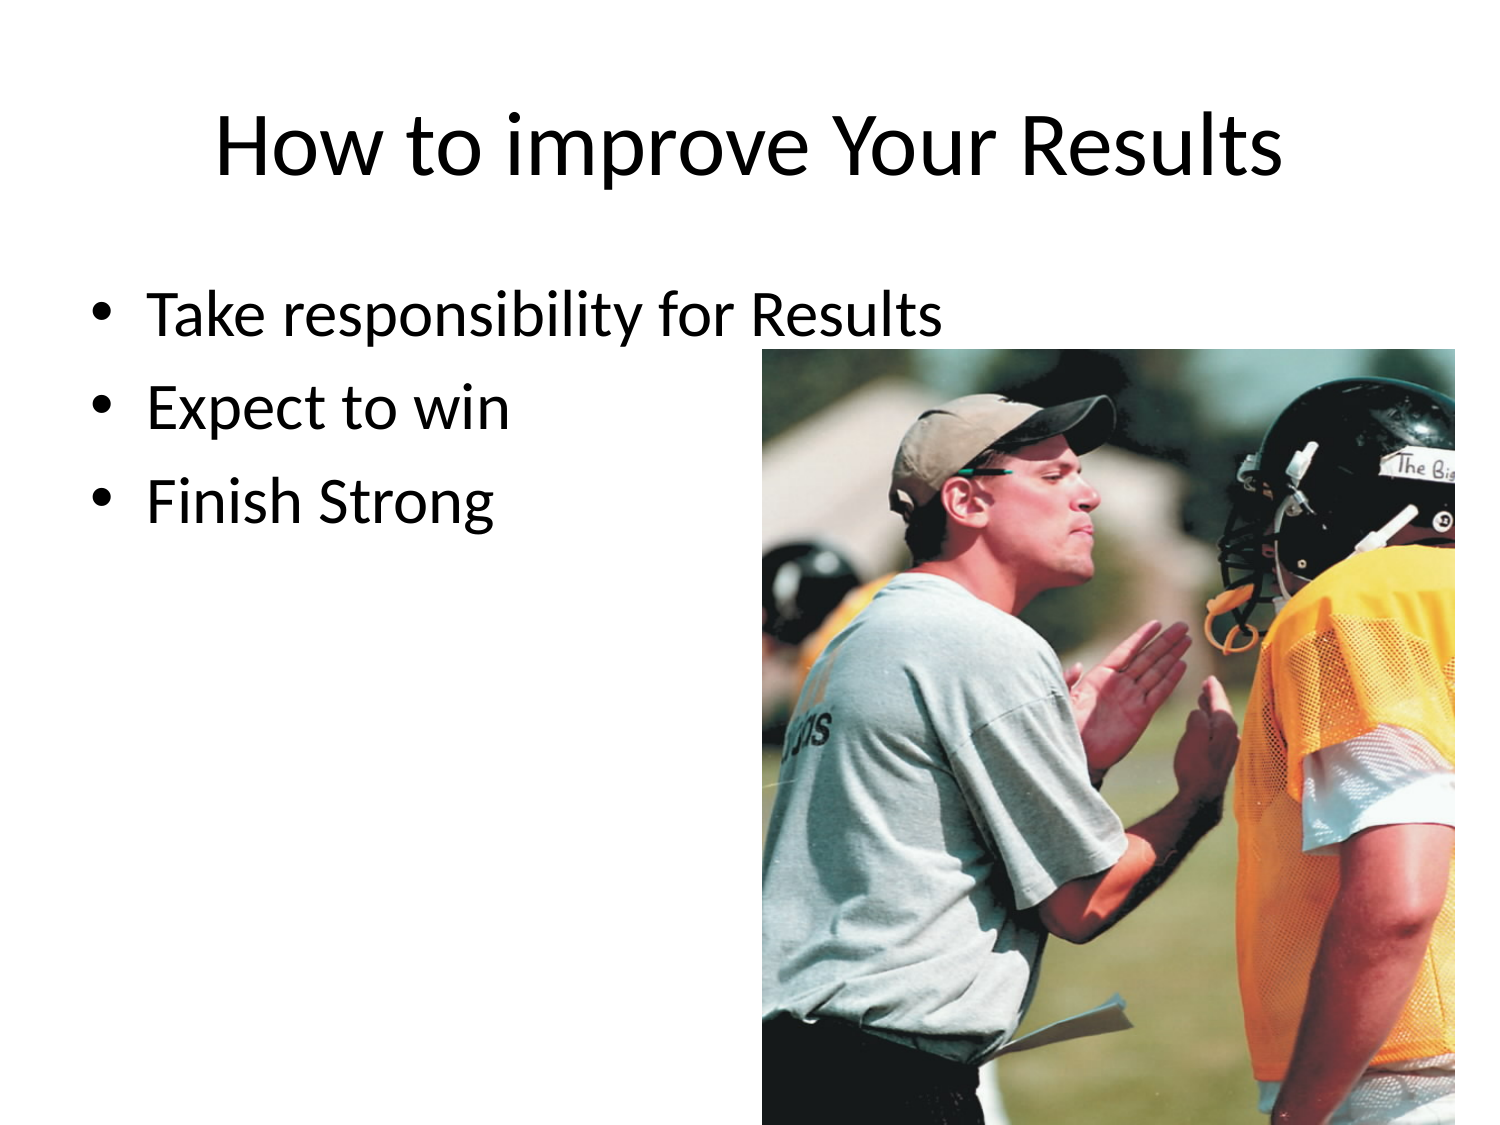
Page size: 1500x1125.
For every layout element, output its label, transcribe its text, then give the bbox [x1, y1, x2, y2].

picture [762, 349, 1456, 1125]
list Take responsibility for Results Expect to win Finish Strong [75, 262, 1425, 1005]
title How to improve Your Results [75, 45, 1425, 233]
